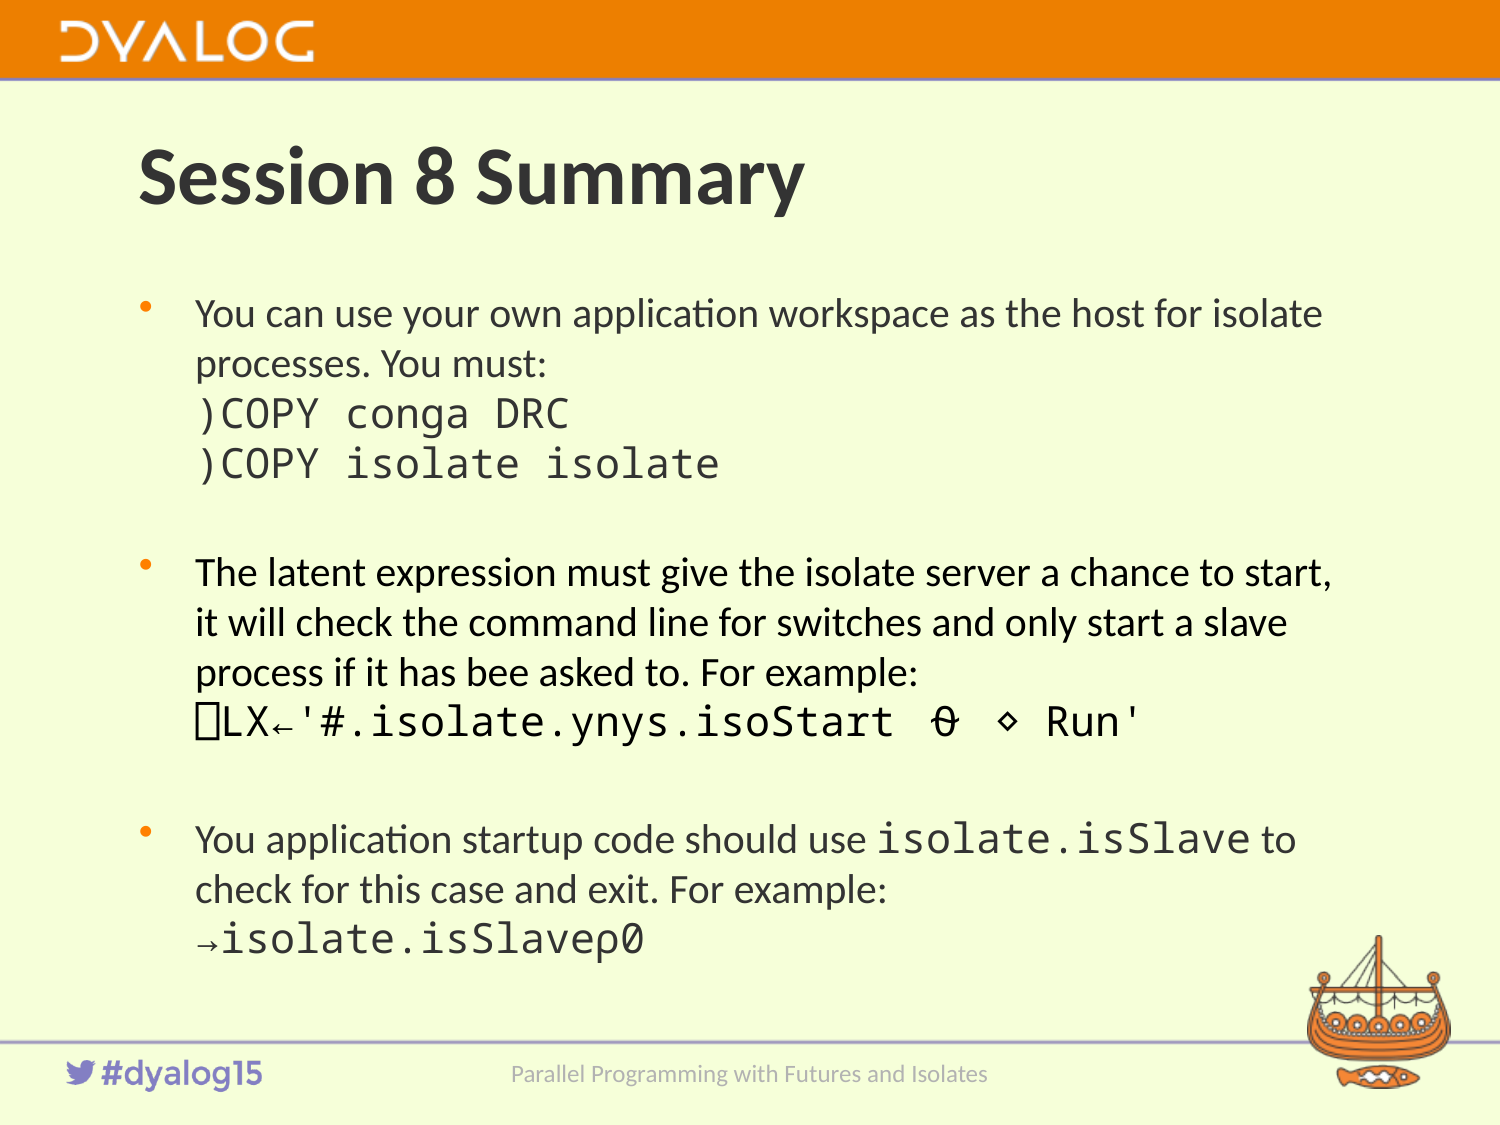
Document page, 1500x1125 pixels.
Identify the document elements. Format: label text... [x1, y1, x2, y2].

picture [0, 0, 1500, 1125]
list You can use your own application workspace as the host for isolate processes. You must: )COPY conga DRC )COPY isolate isolate The latent expression must give the isolate server a chance to start, it will check the command line for switches and only start a slave process if it has bee asked to. For example: ⎕LX←'#.isolate.ynys.isoStart ⍬ ⋄ Run' You application startup code should use isolate.isSlave to check for this case and exit. For example: →isolate.isSlave⍴0 [123, 278, 1376, 988]
title Session 8 Summary [123, 113, 1376, 254]
footer Parallel Programming with Futures and Isolates [395, 1042, 1105, 1103]
